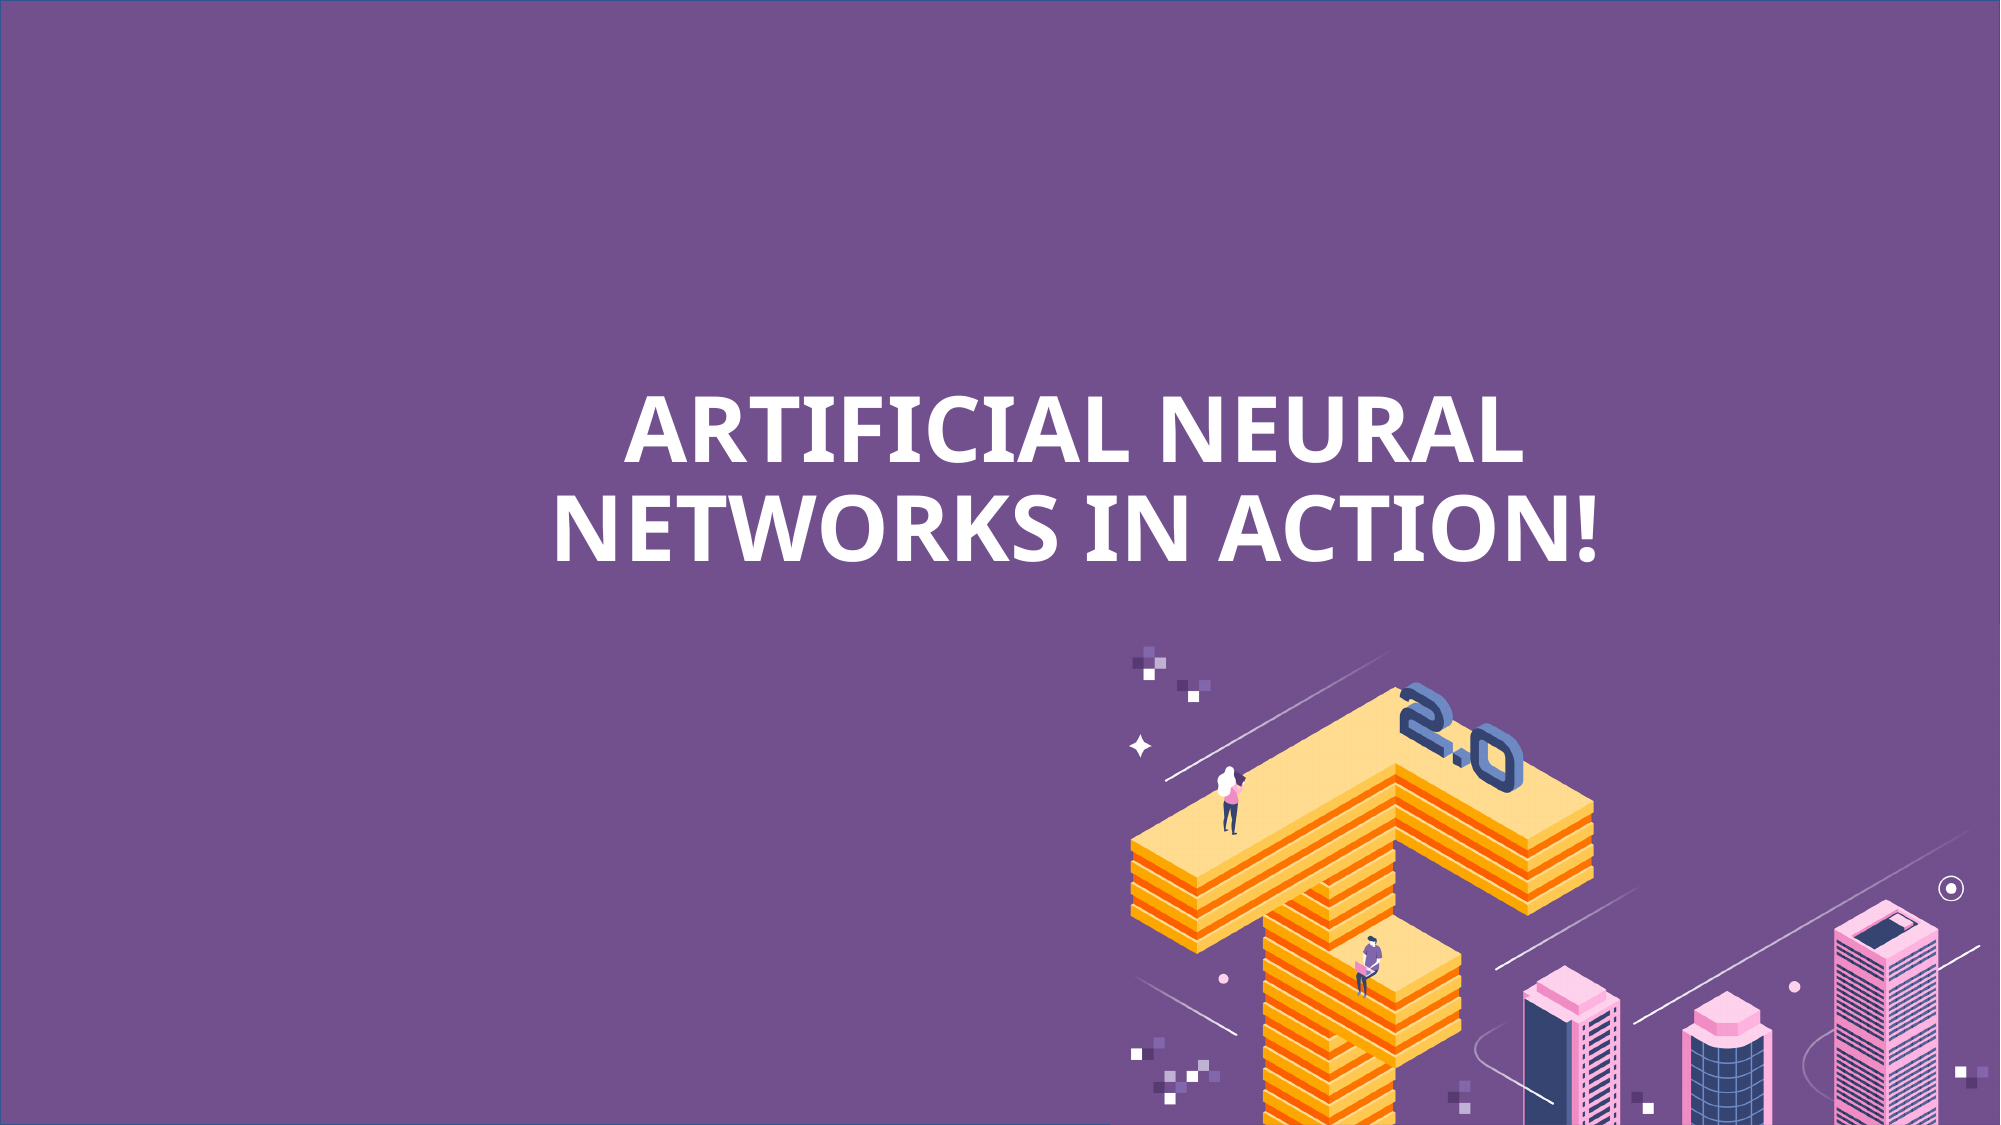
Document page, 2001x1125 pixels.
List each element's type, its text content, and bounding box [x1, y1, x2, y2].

text_box [0, 0, 2000, 1125]
picture [1110, 624, 2000, 1125]
text_box ARTIFICIAL NEURAL NETWORKS IN ACTION! [362, 448, 1790, 517]
